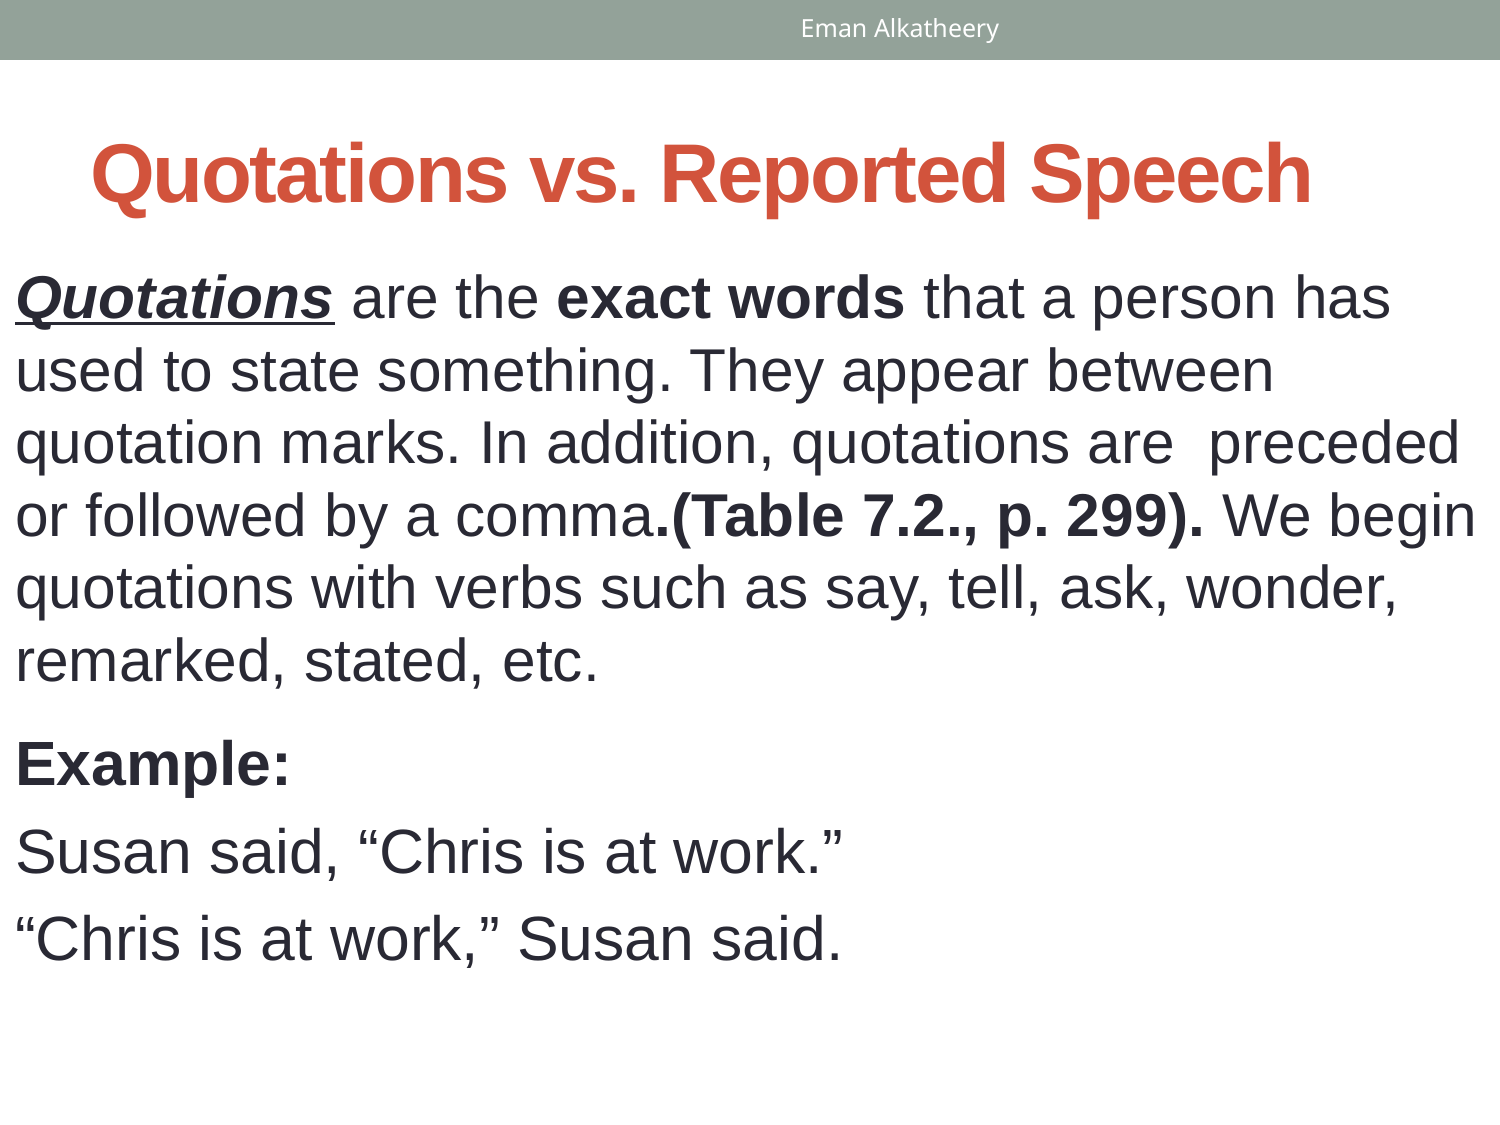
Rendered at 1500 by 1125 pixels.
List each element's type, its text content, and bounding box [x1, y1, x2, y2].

list Quotations are the exact words that a person has used to state something. They appear between quotation marks. In addition, quotations are preceded or followed by a comma.(Table 7.2., p. 299). We begin quotations with verbs such as say, tell, ask, wonder, remarked, stated, etc. Example: Susan said, “Chris is at work.” “Chris is at work,” Susan said. [0, 250, 1495, 1001]
title Quotations vs. Reported Speech [75, 87, 1425, 250]
footer Eman Alkatheery [562, 3, 1238, 57]
